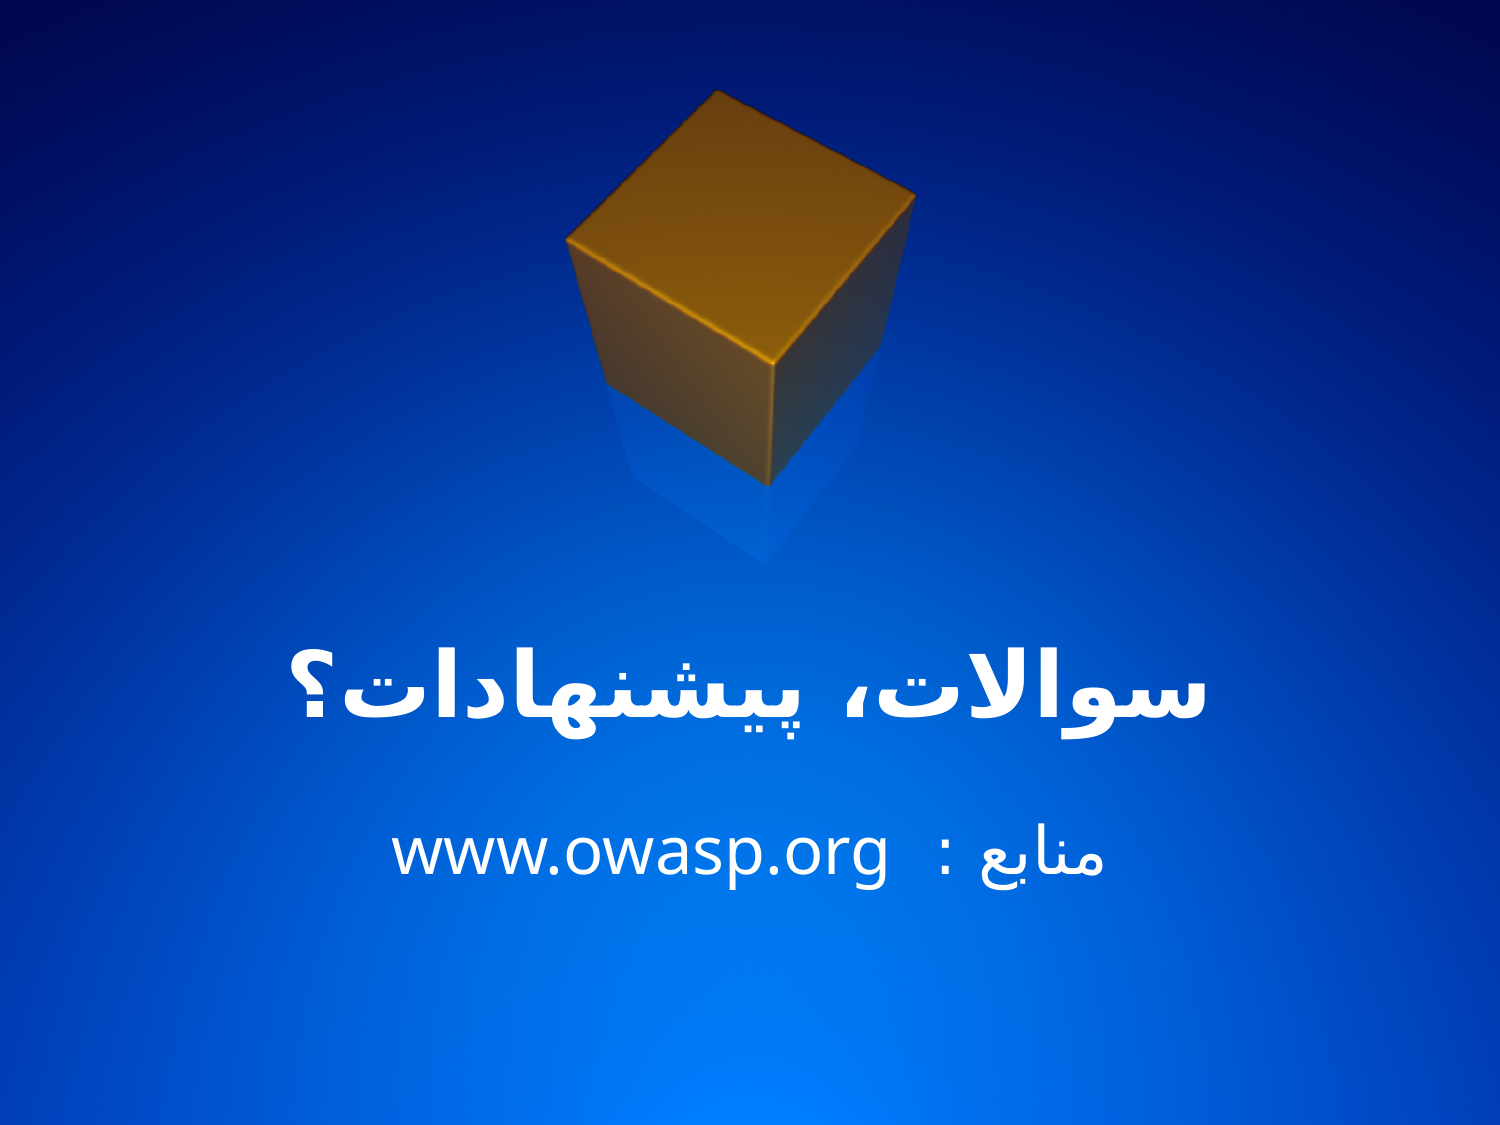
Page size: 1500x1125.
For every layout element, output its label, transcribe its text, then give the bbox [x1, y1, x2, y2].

subtitle منابع : www.owasp.org [224, 799, 1276, 913]
title سوالات، پیشنهادات؟ [112, 586, 1388, 776]
picture [0, 0, 1500, 1125]
